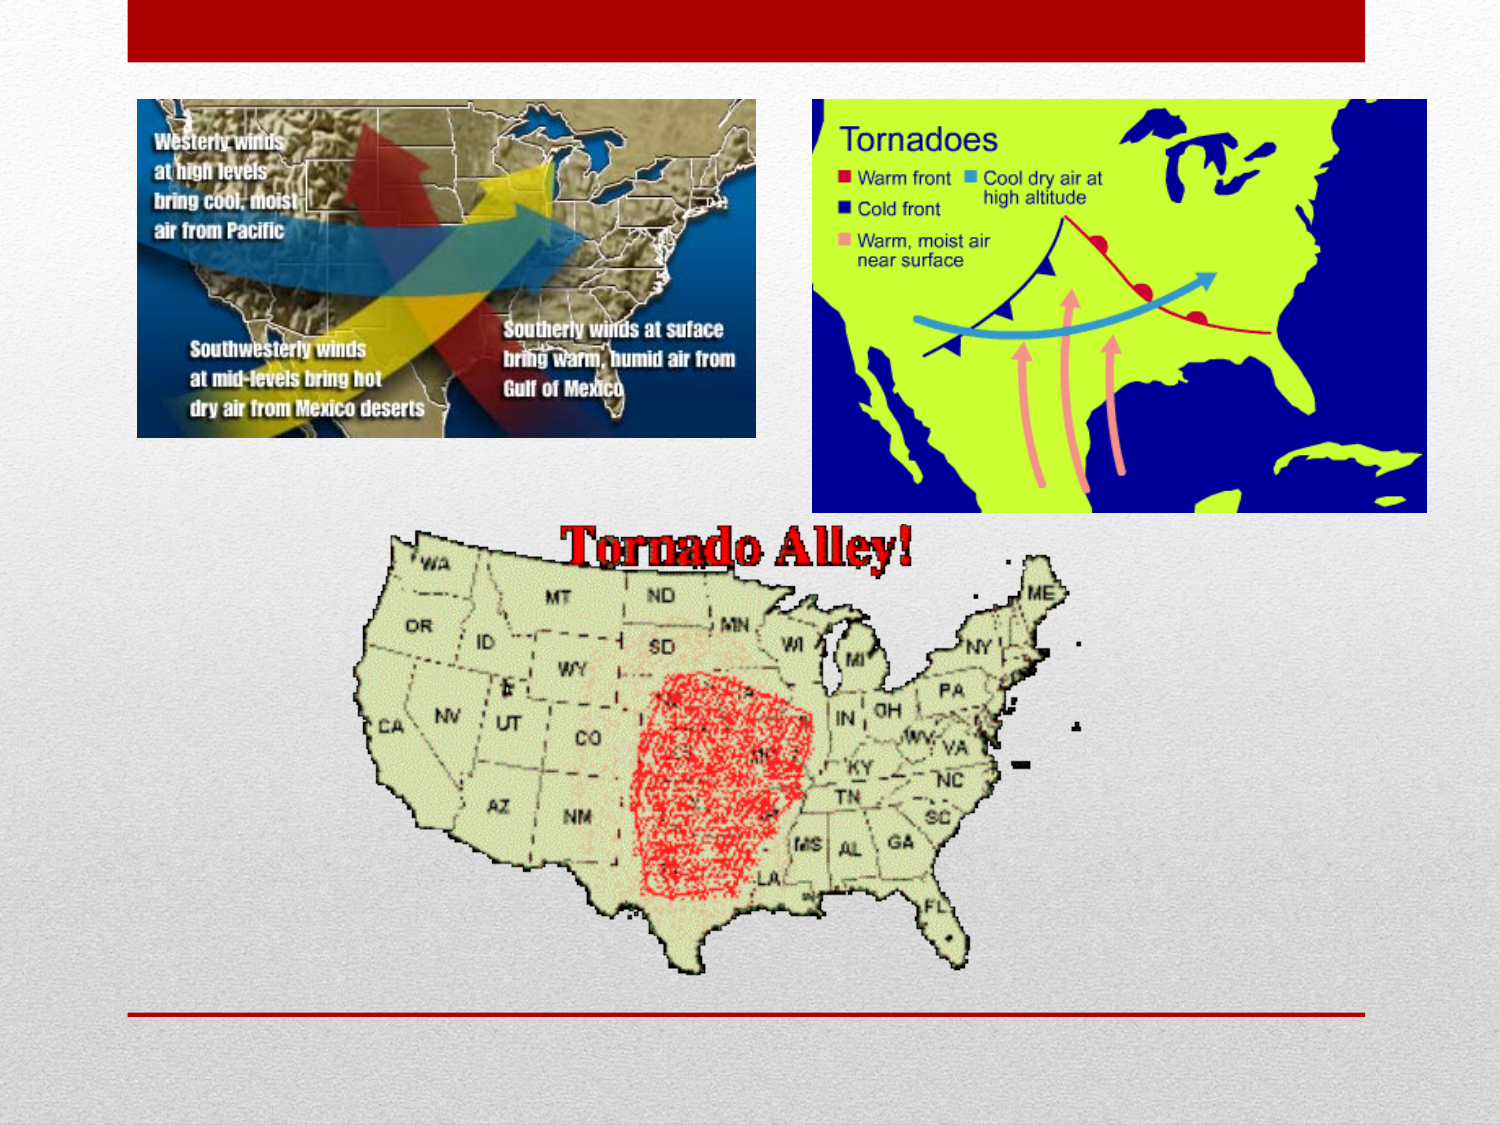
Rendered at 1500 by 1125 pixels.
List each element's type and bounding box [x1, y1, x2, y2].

picture [811, 99, 1428, 514]
picture [136, 99, 757, 439]
picture [349, 524, 1089, 988]
